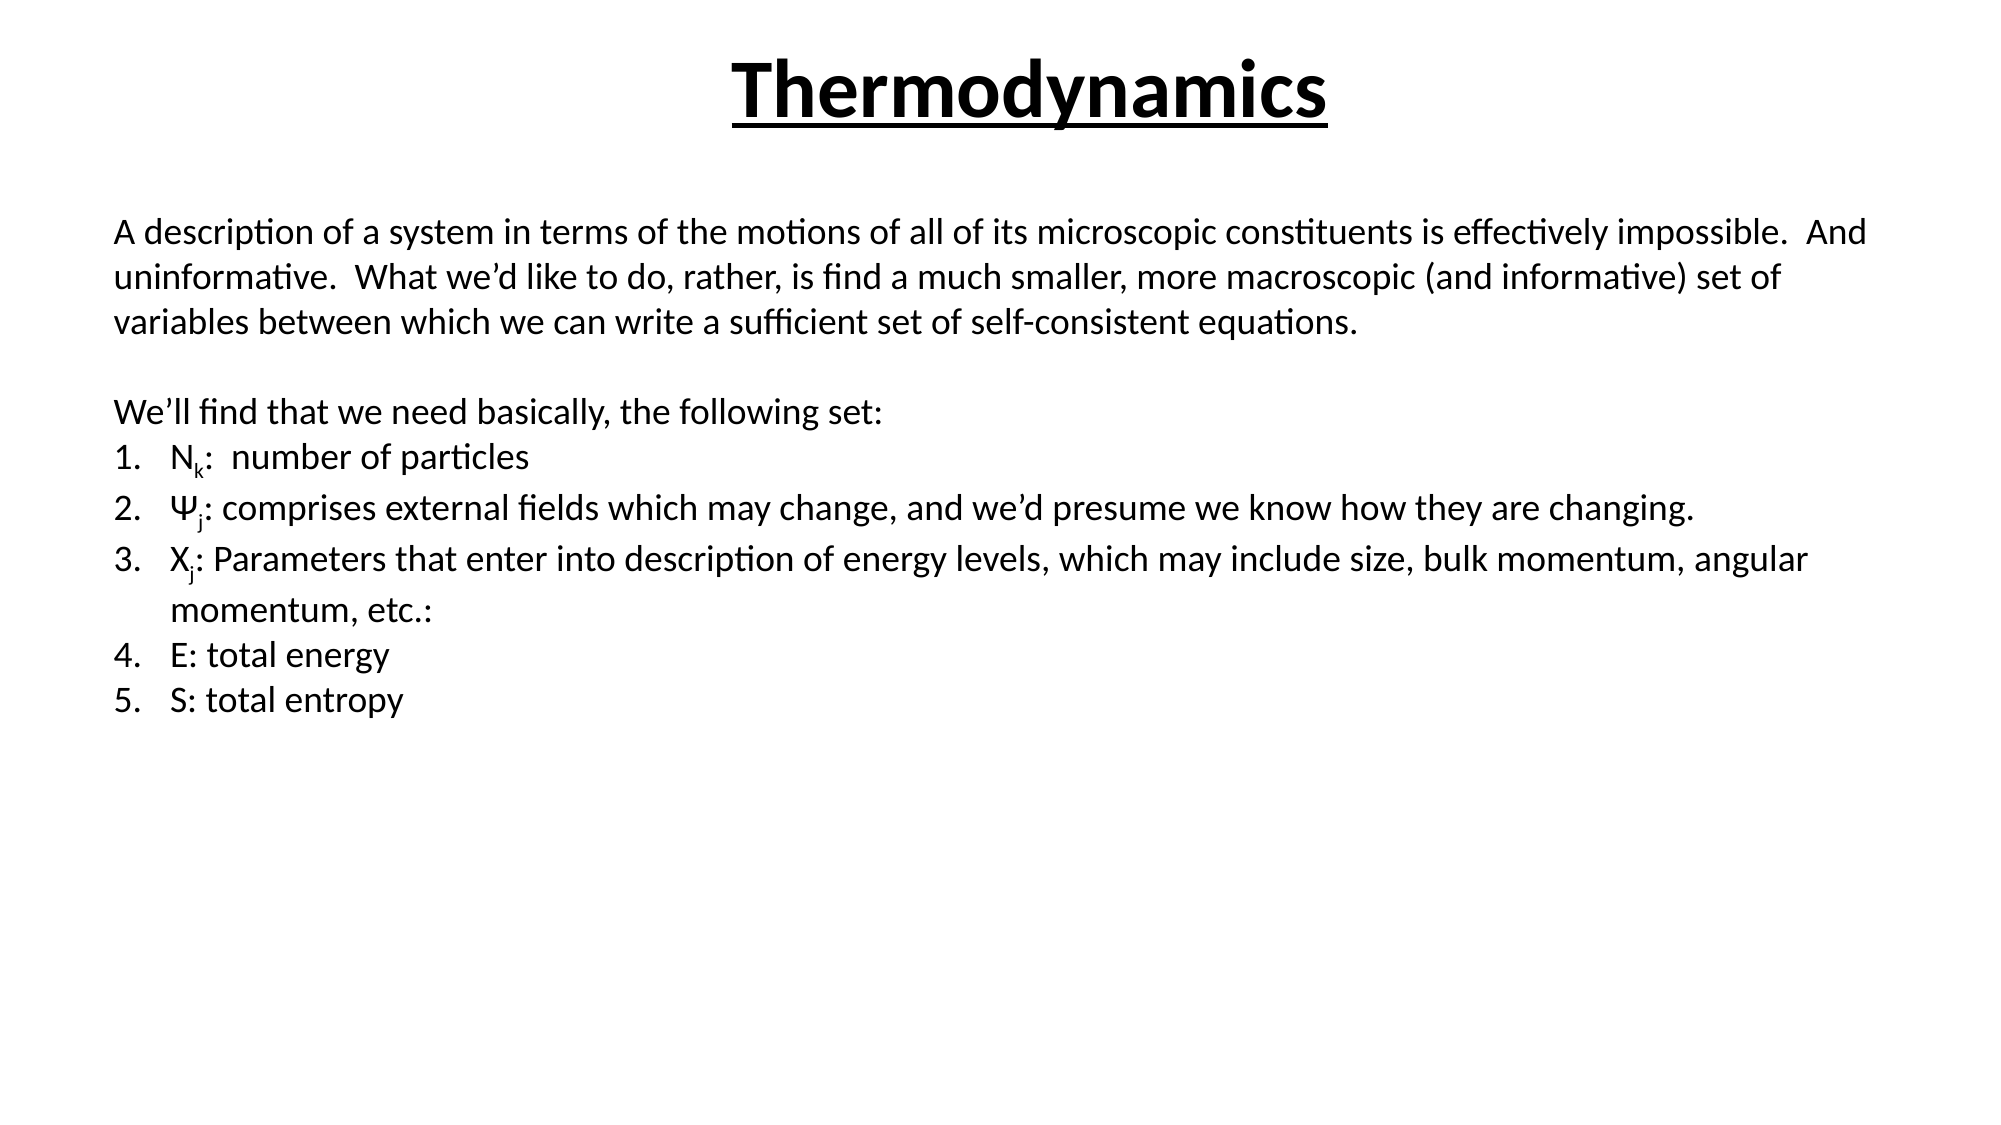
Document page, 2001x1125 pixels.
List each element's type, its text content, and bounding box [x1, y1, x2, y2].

text_box A description of a system in terms of the motions of all of its microscopic constituents is effectively impossible. And uninformative. What we’d like to do, rather, is find a much smaller, more macroscopic (and informative) set of variables between which we can write a sufficient set of self-consistent equations. We’ll find that we need basically, the following set: Nk: number of particles Ψj: comprises external fields which may change, and we’d presume we know how they are changing. Χj: Parameters that enter into description of energy levels, which may include size, bulk momentum, angular momentum, etc.: E: total energy S: total entropy [98, 199, 1892, 728]
title Thermodynamics [279, 31, 1780, 144]
